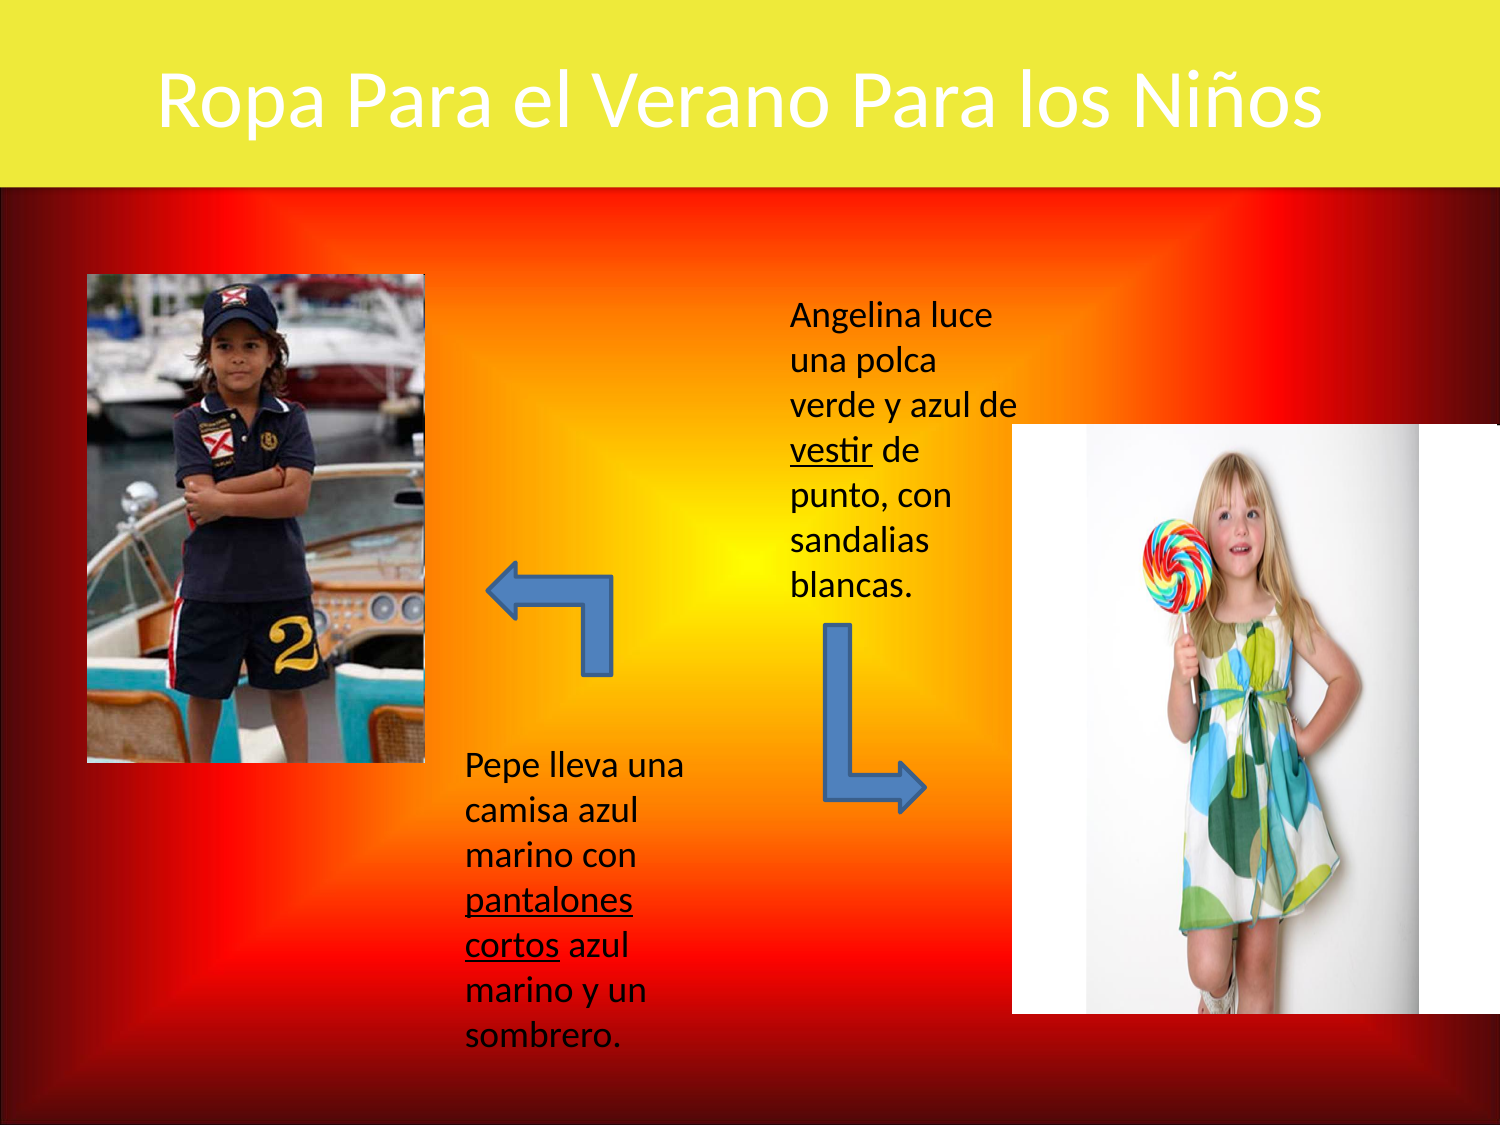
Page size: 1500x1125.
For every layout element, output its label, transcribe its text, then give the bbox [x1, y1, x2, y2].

title Ropa Para el Verano Para los Niños [0, 0, 1500, 188]
text_box [485, 560, 614, 678]
text_box Pepe lleva una camisa azul marino con pantalones cortos azul marino y un sombrero. [450, 687, 713, 1063]
text_box Angelina luce una polca verde y azul de vestir de punto, con sandalias blancas. [774, 237, 1038, 613]
text_box [822, 622, 928, 815]
picture [0, 188, 1500, 1125]
